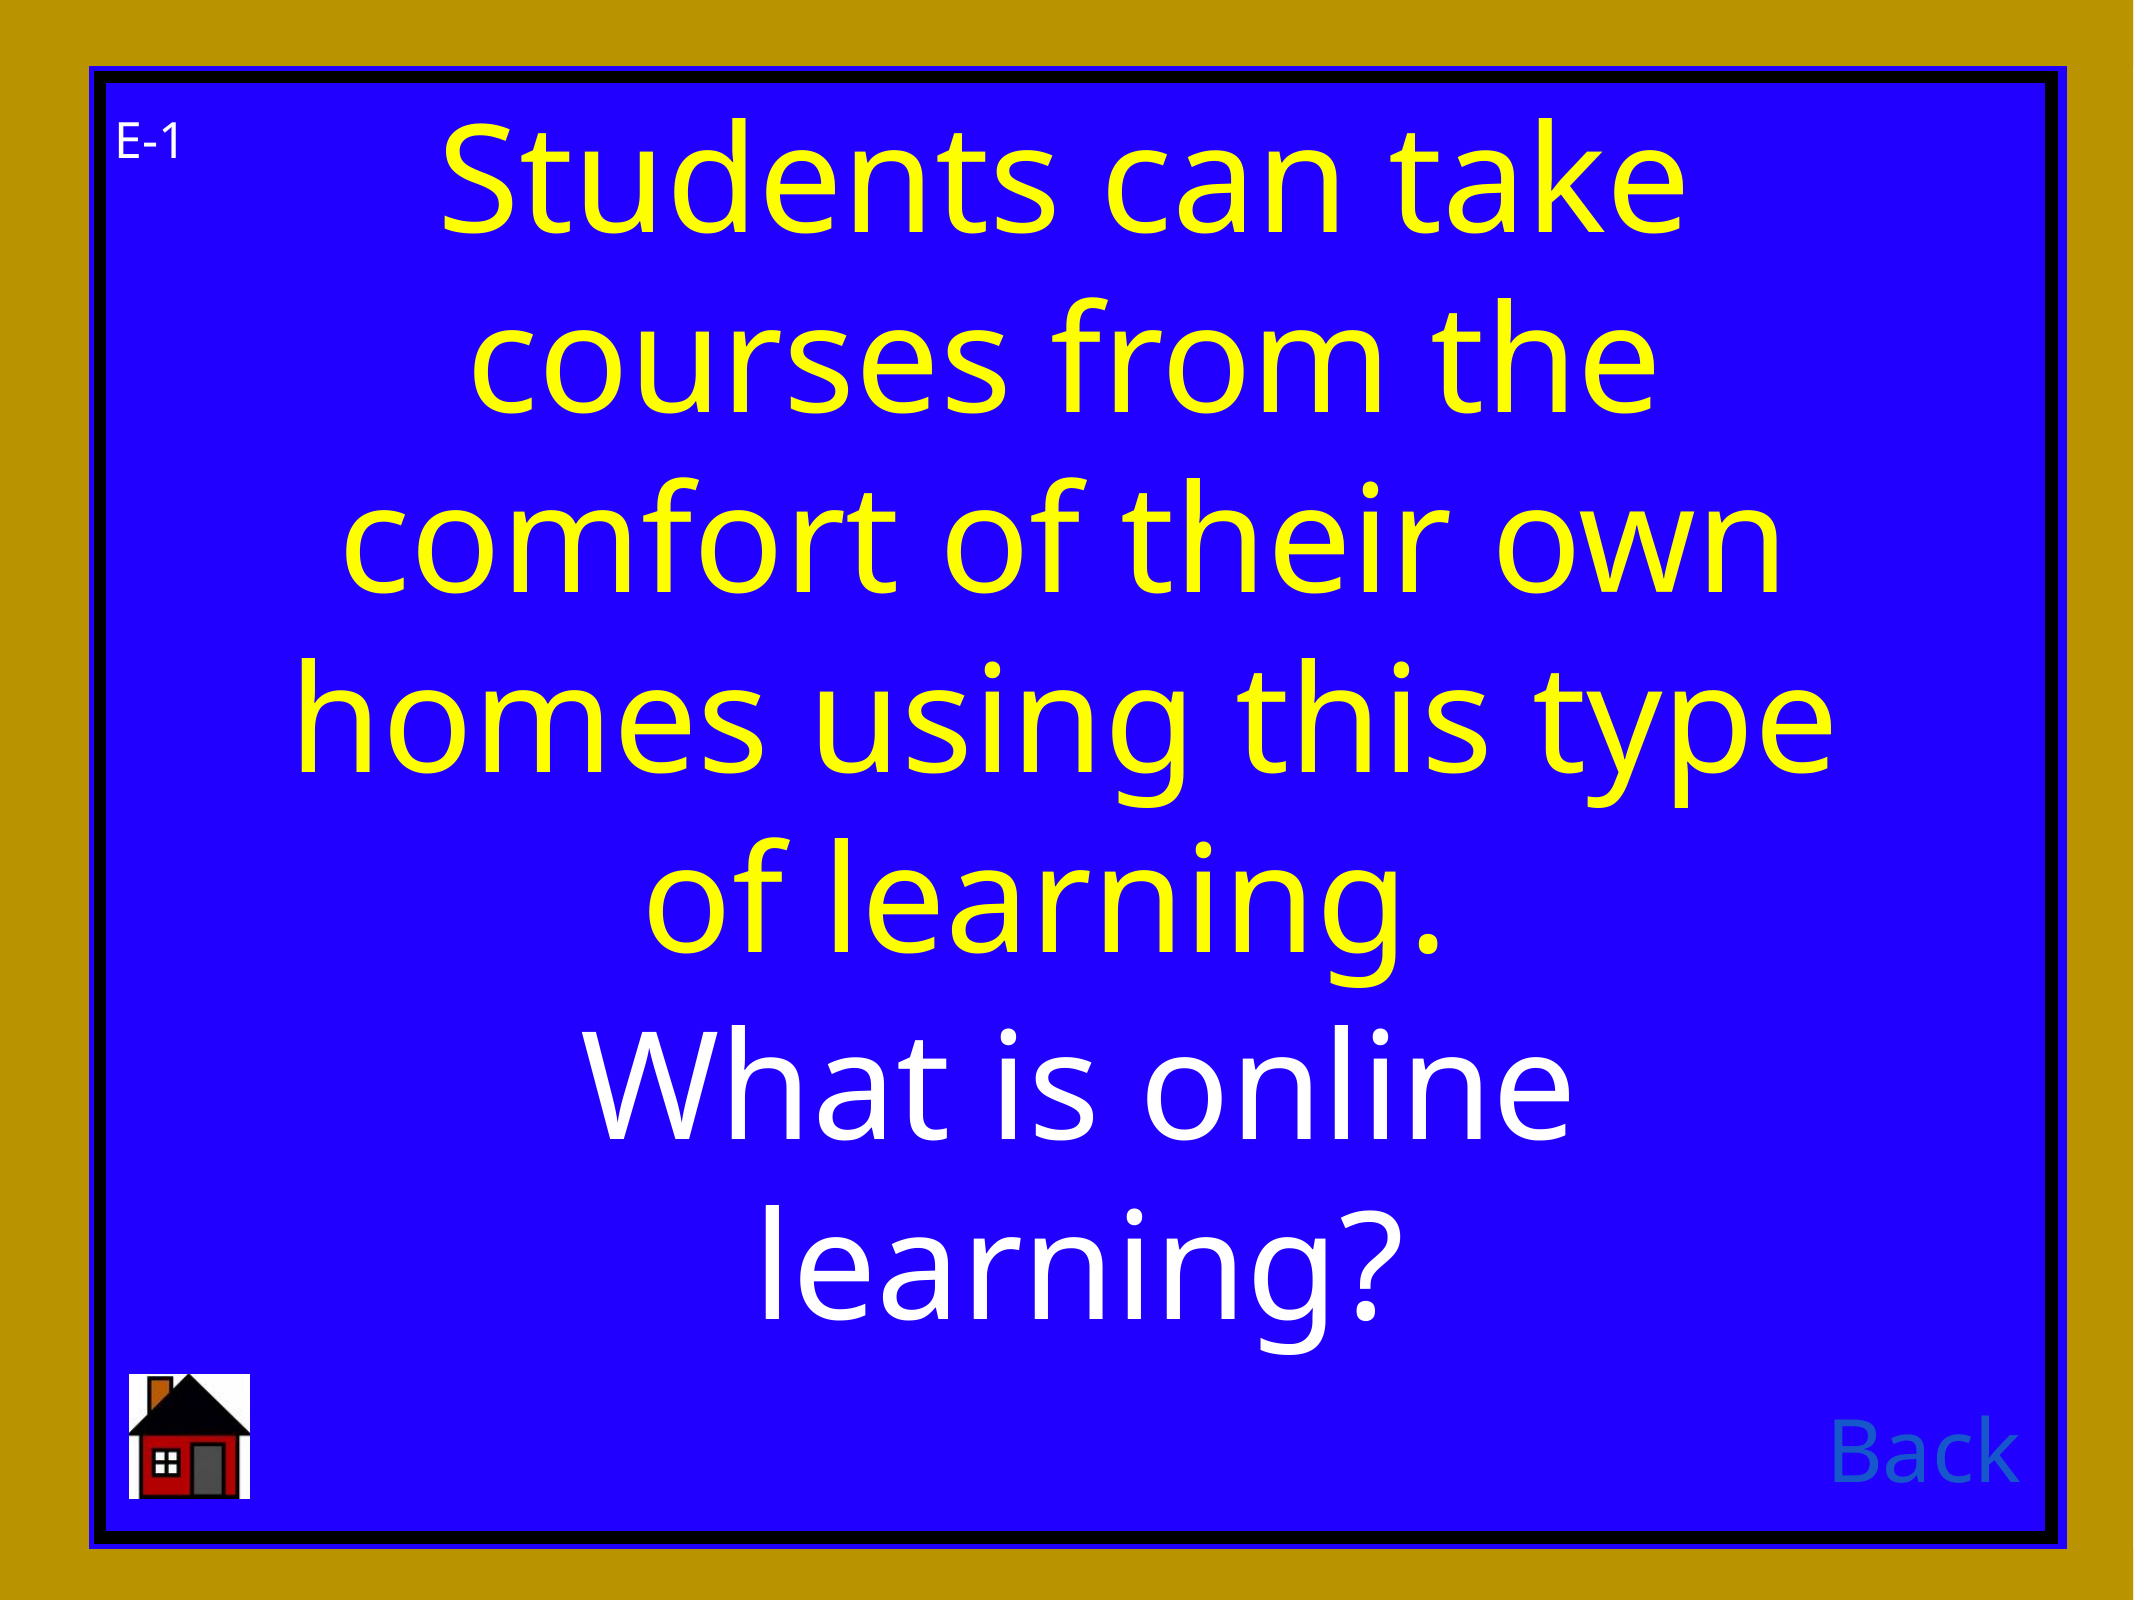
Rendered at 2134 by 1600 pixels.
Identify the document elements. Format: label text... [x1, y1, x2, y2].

text_box E-1 [114, 108, 188, 169]
text_box Students can take courses from the comfort of their own homes using this type of learning. [229, 437, 1900, 627]
text_box [0, 0, 2132, 1600]
text_box What is online learning? [379, 989, 1780, 1350]
picture [128, 1374, 250, 1499]
